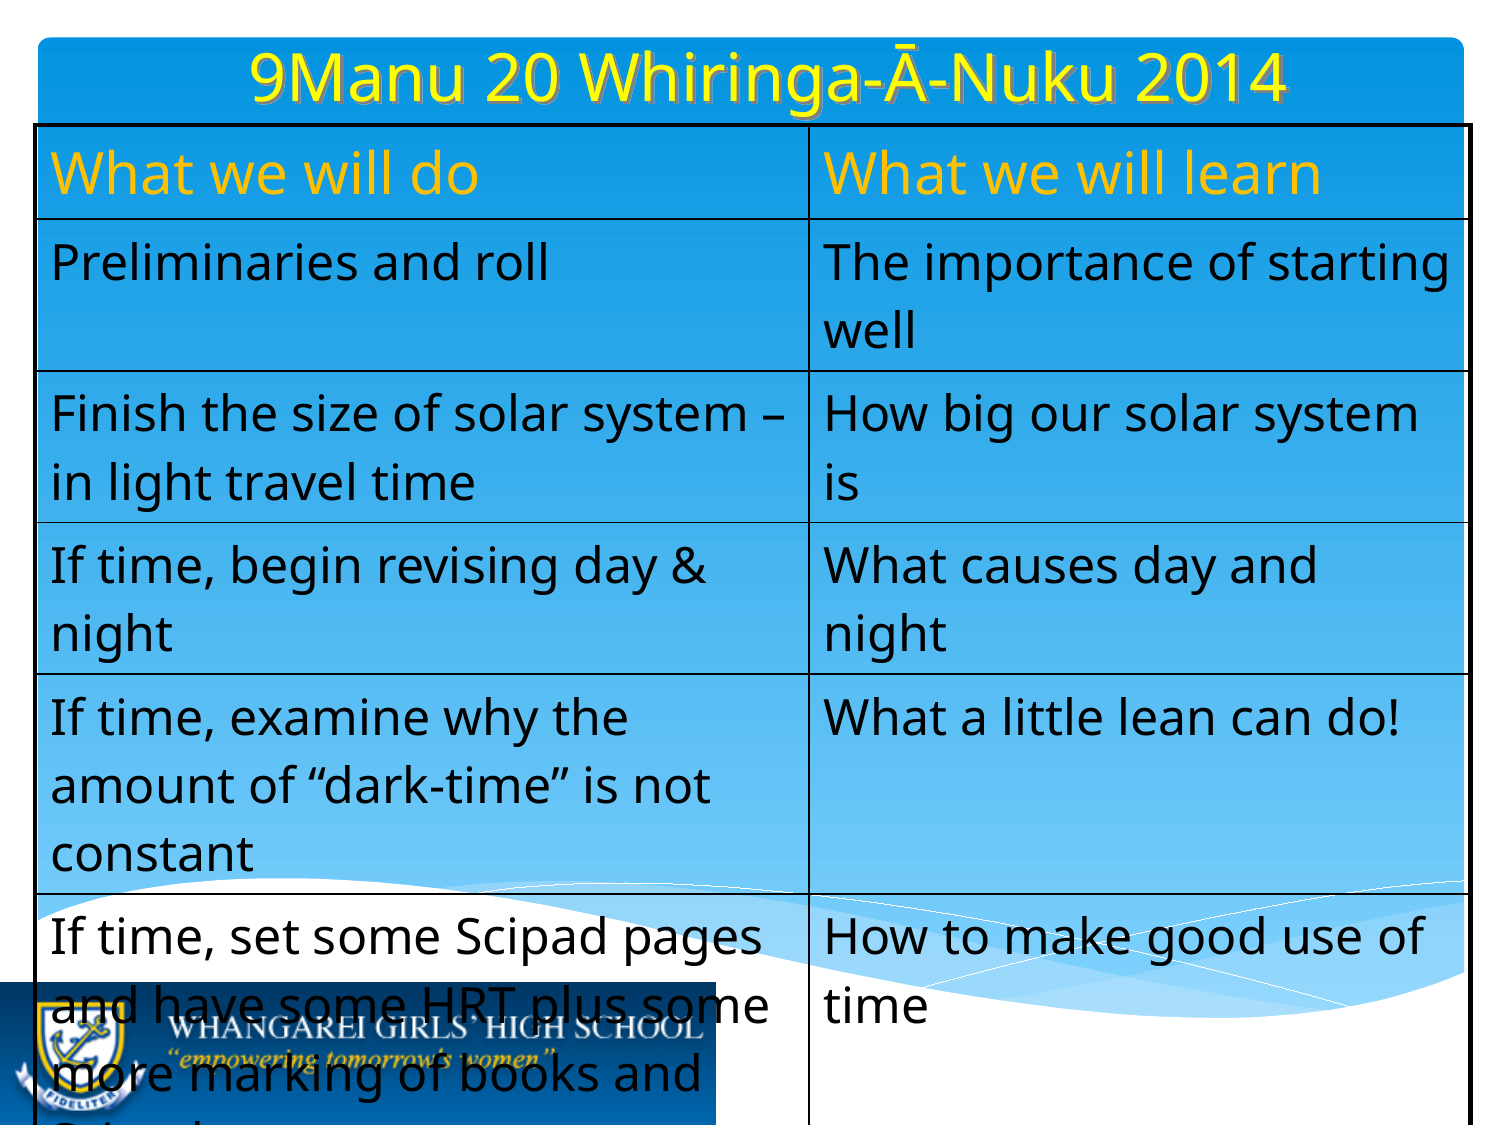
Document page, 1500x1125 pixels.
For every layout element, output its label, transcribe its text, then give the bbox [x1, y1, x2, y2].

text_box 9Manu 20 Whiringa-Ā-Nuku 2014 [162, 24, 1375, 123]
table_cell The importance of starting well [810, 220, 1468, 370]
table_cell What a little lean can do! [810, 675, 1468, 893]
table_cell What causes day and night [810, 523, 1468, 673]
picture [0, 982, 716, 1125]
table_cell If time, examine why the amount of “dark-time” is not constant [37, 675, 808, 893]
table_cell How to make good use of time [810, 895, 1468, 1125]
table_cell Finish the size of solar system – in light travel time [37, 372, 808, 522]
table_cell Preliminaries and roll [37, 220, 808, 370]
table_cell If time, begin revising day & night [37, 523, 808, 673]
table_header What we will learn [810, 127, 1468, 218]
table_cell How big our solar system is [810, 372, 1468, 522]
table_header What we will do [37, 127, 808, 218]
table_cell If time, set some Scipad pages and have some HRT plus some more marking of books and Scipads [37, 895, 808, 1125]
